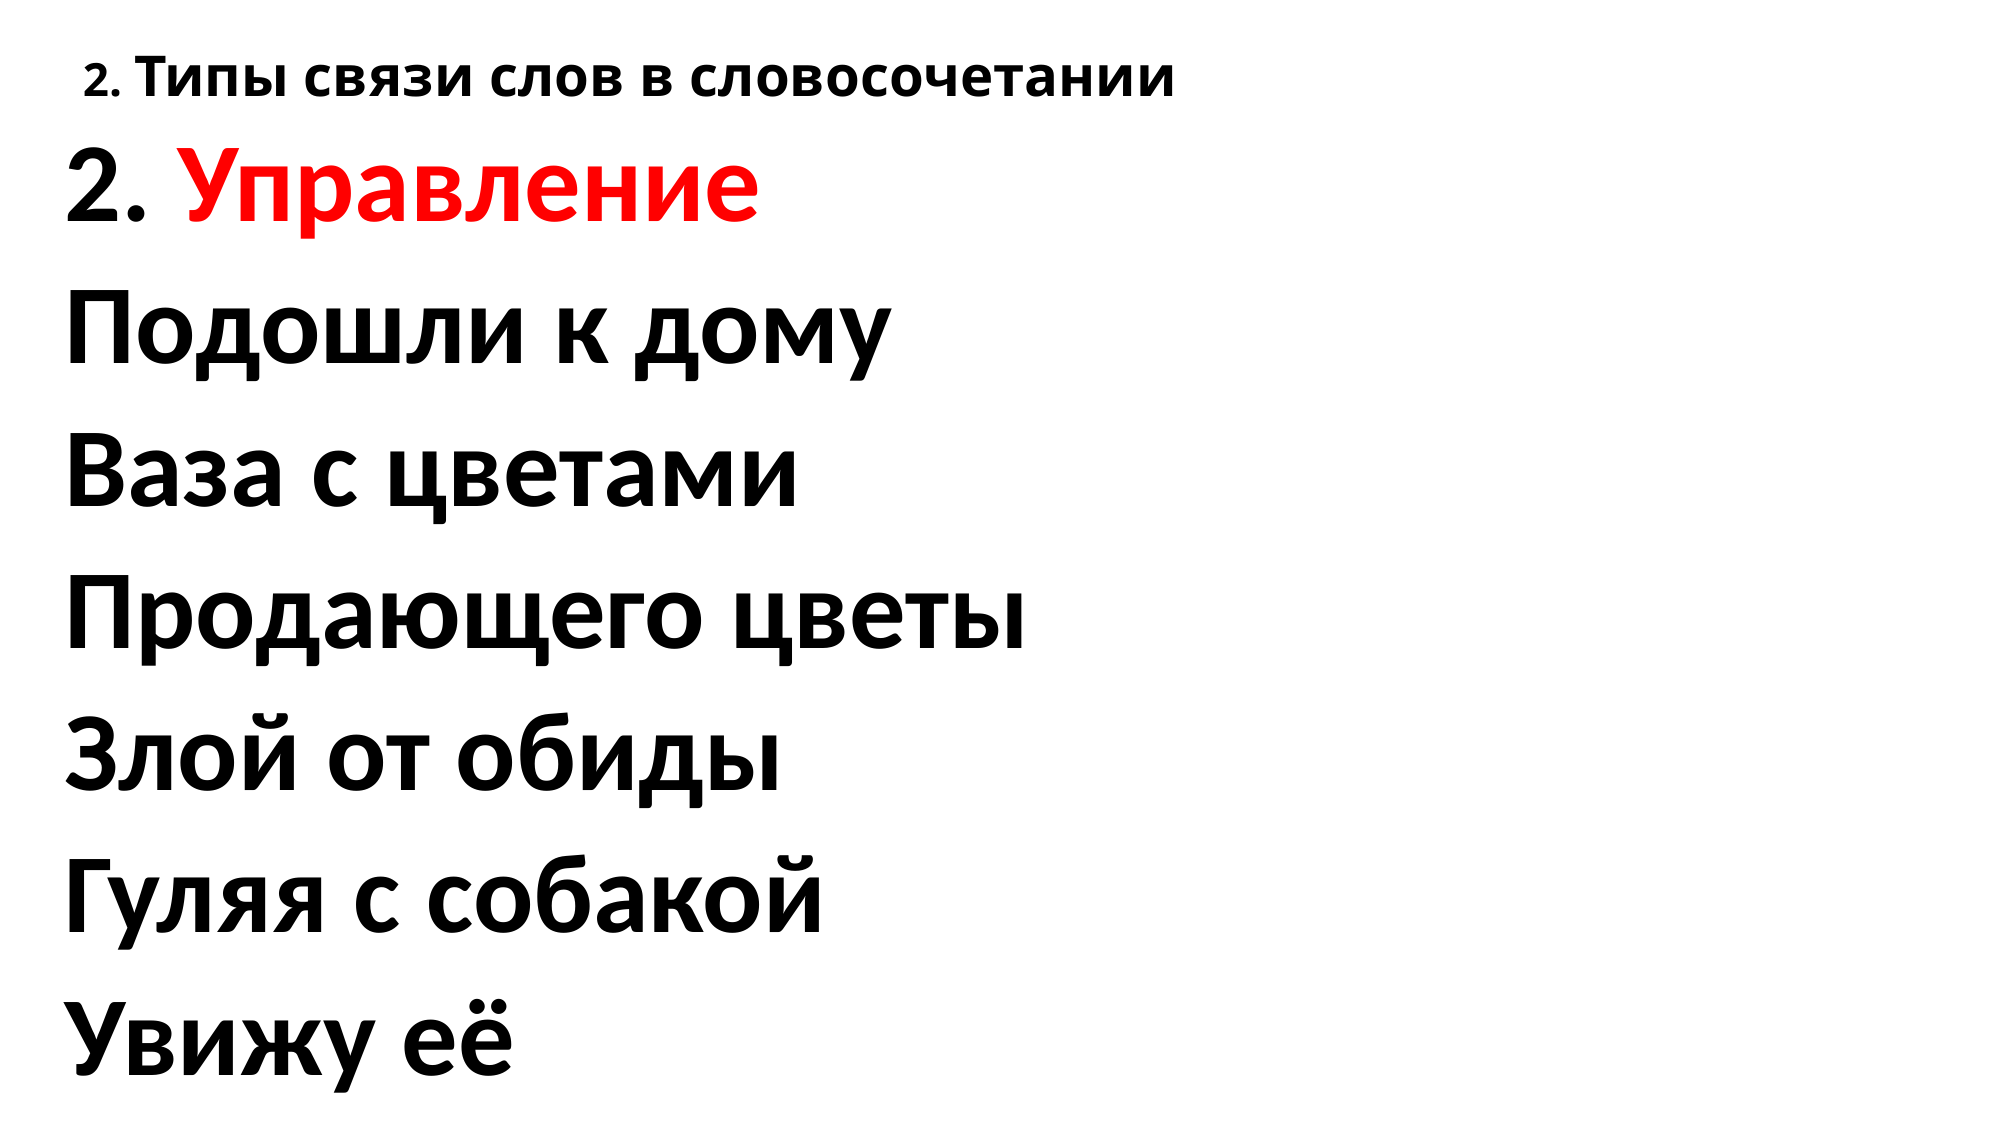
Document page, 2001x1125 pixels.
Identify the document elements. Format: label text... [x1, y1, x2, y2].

list 2. Управление Подошли к дому Ваза с цветами Продающего цветы Злой от обиды Гуляя с собакой Увижу её [49, 116, 1961, 1125]
title 2. Типы связи слов в словосочетании [67, 40, 1920, 116]
